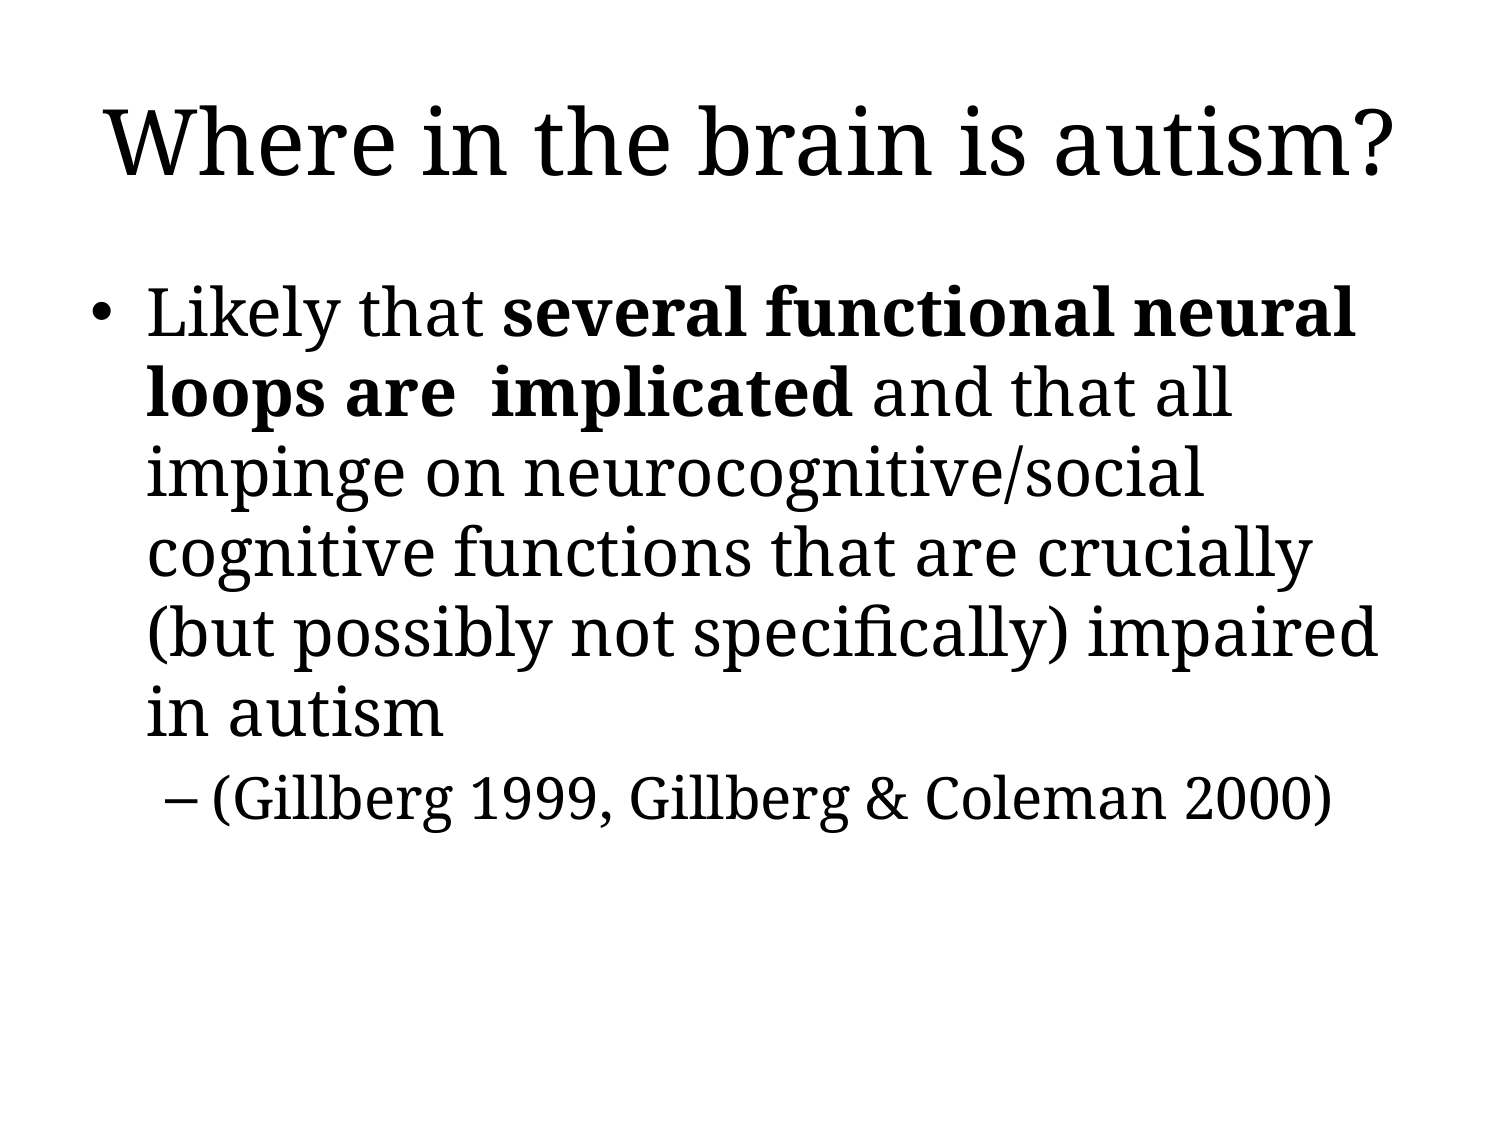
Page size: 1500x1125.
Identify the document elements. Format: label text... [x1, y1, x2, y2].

list Likely that several functional neural loops are implicated and that all impinge on neurocognitive/social cognitive functions that are crucially (but possibly not specifically) impaired in autism (Gillberg 1999, Gillberg & Coleman 2000) [75, 262, 1425, 1005]
title Where in the brain is autism? [75, 45, 1425, 233]
